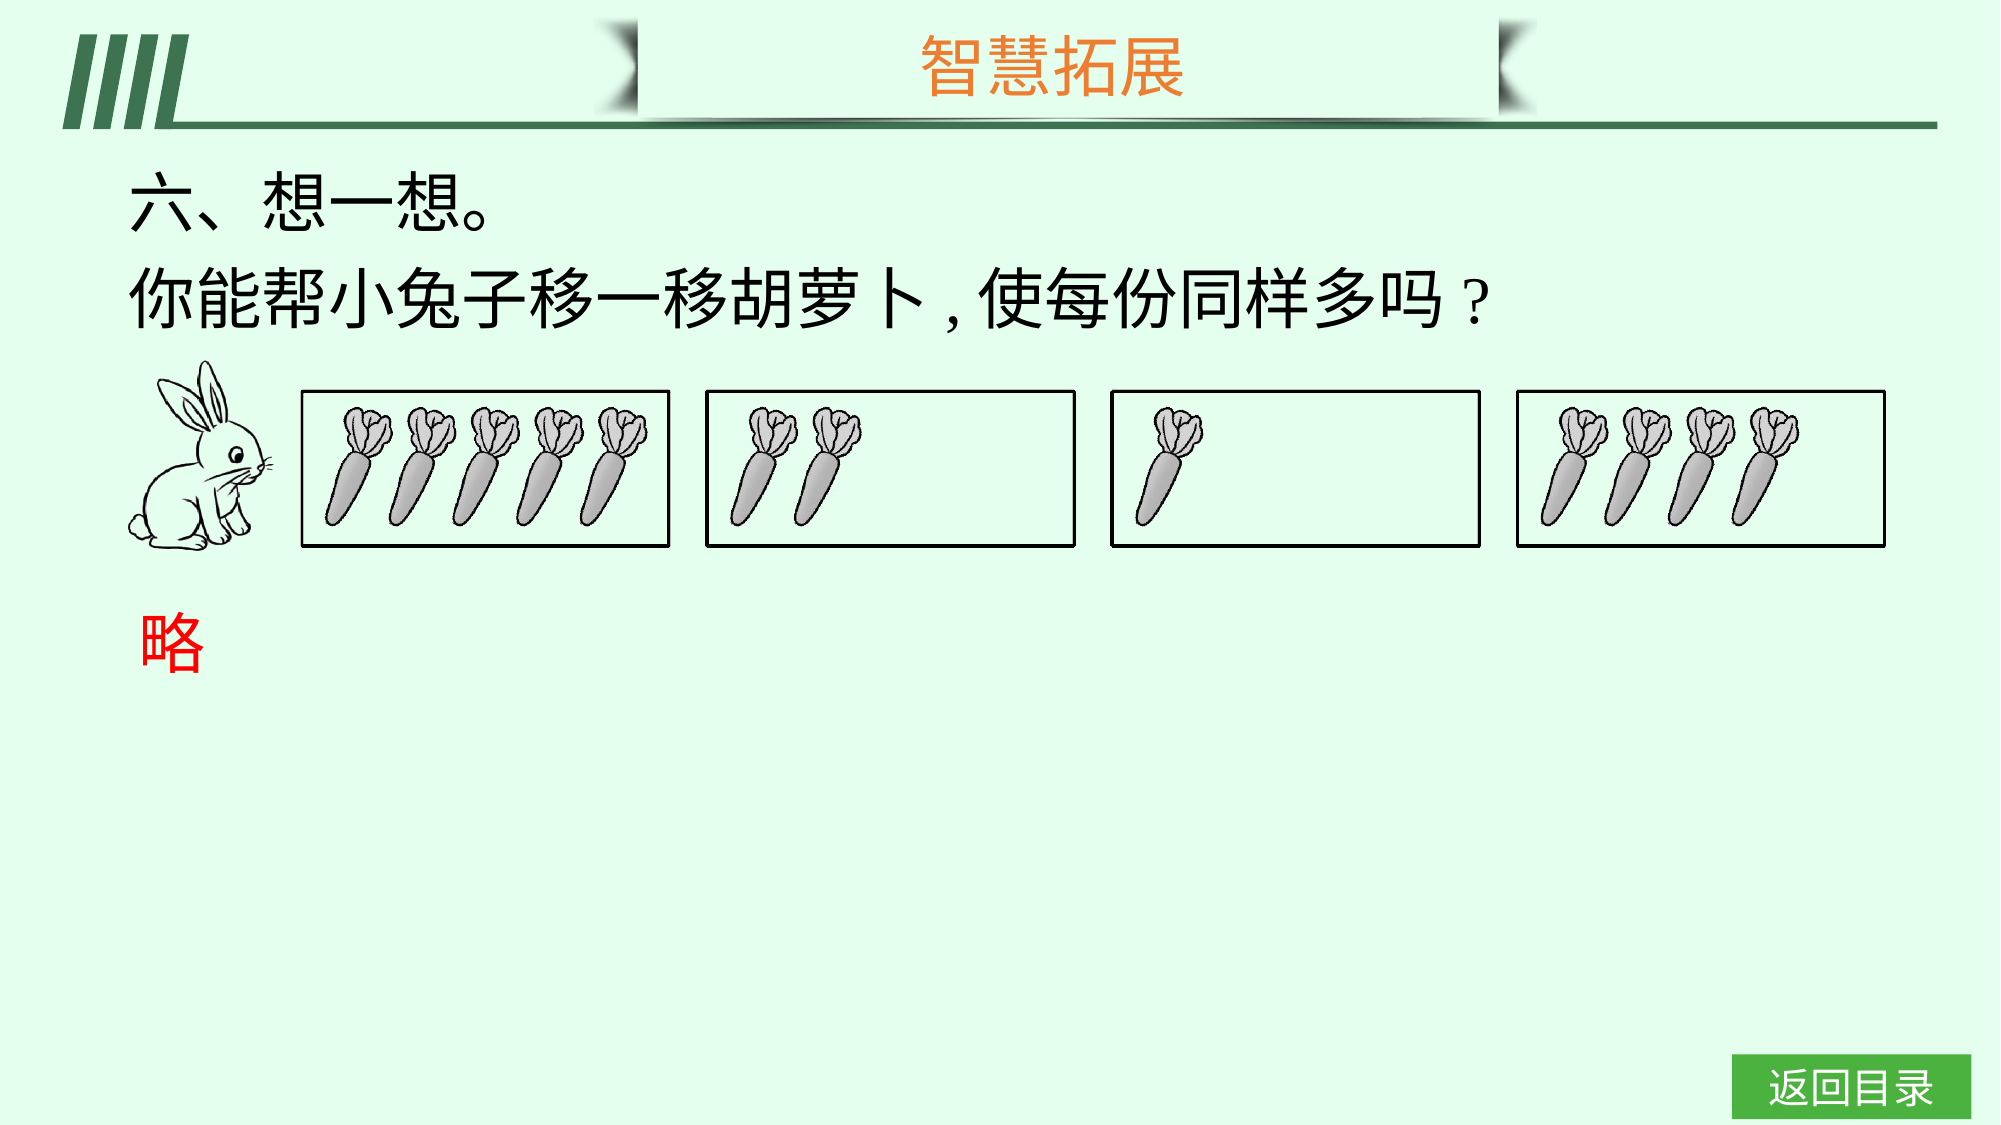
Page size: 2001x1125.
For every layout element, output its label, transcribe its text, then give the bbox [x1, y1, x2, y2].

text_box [594, 16, 1537, 127]
text_box 六、想一想。 你能帮小兔子移一移胡萝卜,使每份同样多吗? [113, 137, 1887, 337]
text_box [62, 34, 1938, 130]
picture [113, 337, 1887, 552]
text_box 略 [123, 578, 220, 689]
